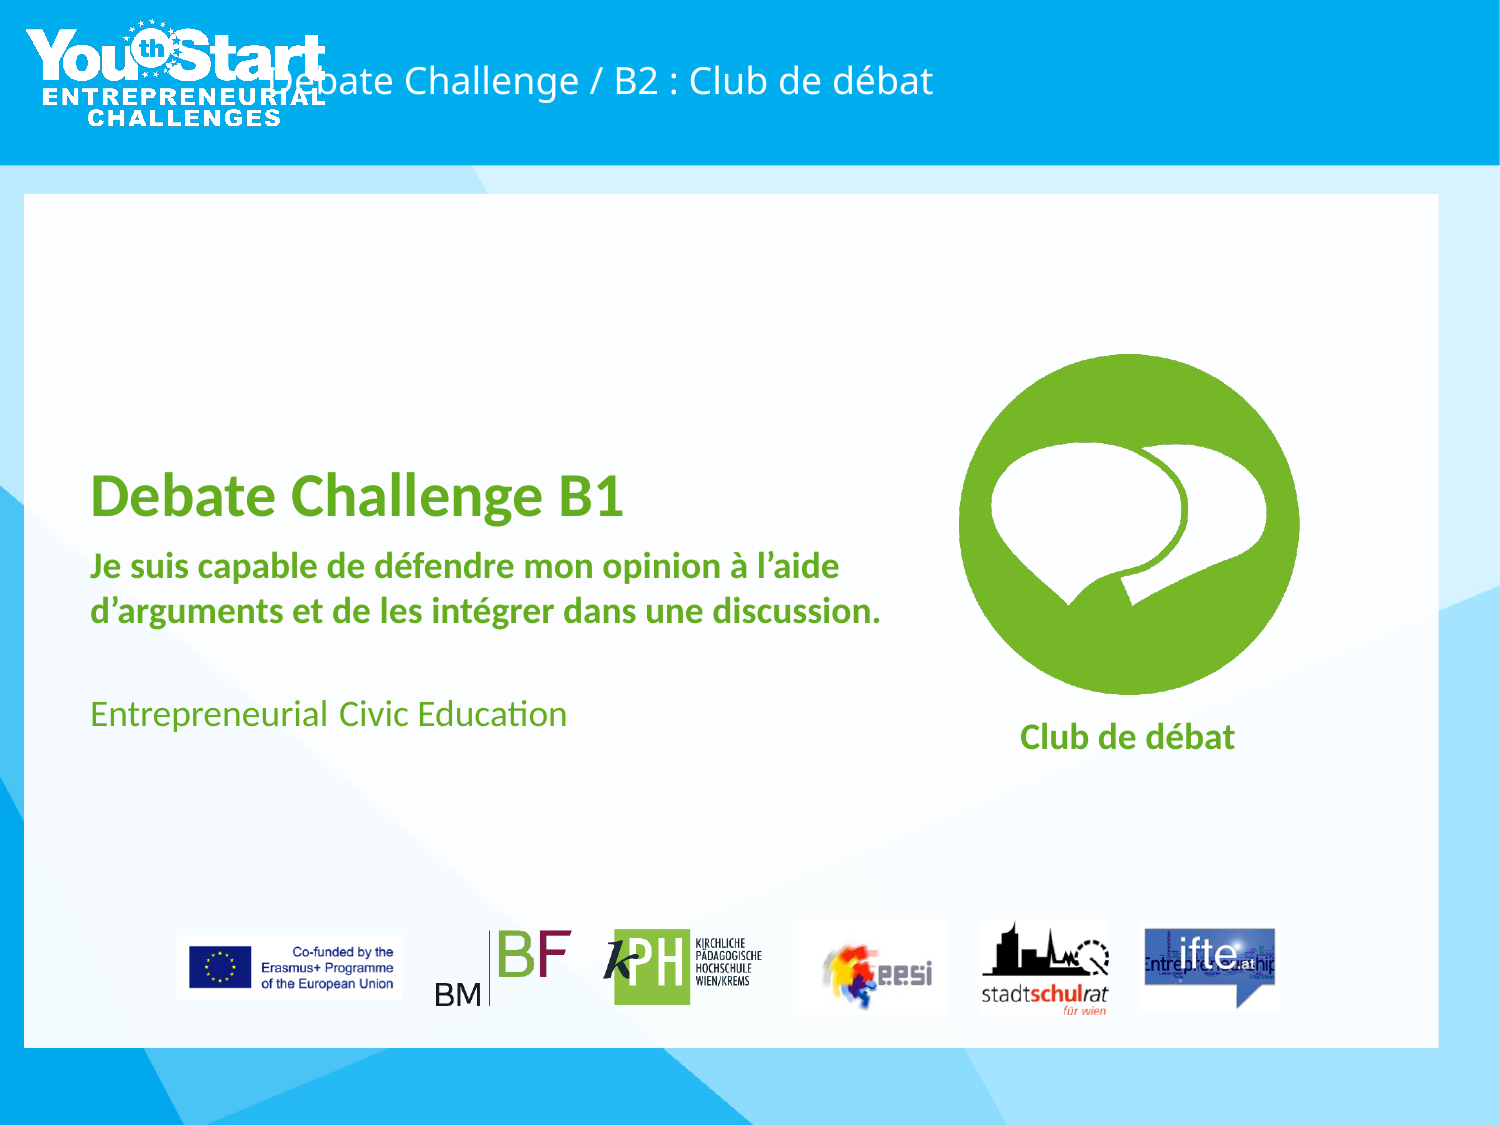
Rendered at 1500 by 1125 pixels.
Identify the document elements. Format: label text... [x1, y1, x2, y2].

text_box [22, 192, 1441, 1050]
picture [981, 919, 1109, 1015]
picture [0, 168, 1500, 1125]
picture [793, 920, 951, 1015]
picture [151, 110, 163, 126]
text_box Debate Challenge / B2 : Club de débat [0, 0, 1500, 168]
picture [103, 46, 137, 80]
picture [204, 110, 219, 126]
picture [176, 934, 405, 1001]
picture [161, 89, 175, 104]
picture [211, 36, 336, 104]
picture [341, 83, 350, 94]
picture [44, 89, 57, 104]
text_box Debate Challenge B1 Je suis capable de défendre mon opinion à l’aide d’arguments et de les intégrer dans une discussion. Entrepreneurial Civic Education [75, 300, 919, 887]
picture [240, 89, 255, 105]
picture [901, 298, 1355, 753]
picture [186, 110, 199, 126]
picture [27, 30, 75, 79]
picture [181, 89, 194, 104]
picture [129, 110, 146, 126]
picture [1140, 923, 1281, 1012]
picture [142, 89, 155, 104]
picture [104, 89, 117, 104]
text_box Club de débat [820, 704, 1436, 765]
picture [222, 89, 234, 104]
picture [247, 110, 260, 126]
picture [64, 46, 100, 80]
picture [89, 110, 103, 126]
picture [200, 89, 214, 104]
picture [132, 29, 210, 81]
picture [83, 89, 98, 104]
picture [123, 89, 136, 104]
picture [109, 110, 124, 126]
picture [63, 89, 78, 104]
picture [603, 929, 762, 1006]
picture [226, 110, 241, 126]
picture [435, 929, 572, 1006]
picture [266, 110, 279, 126]
picture [168, 110, 180, 126]
